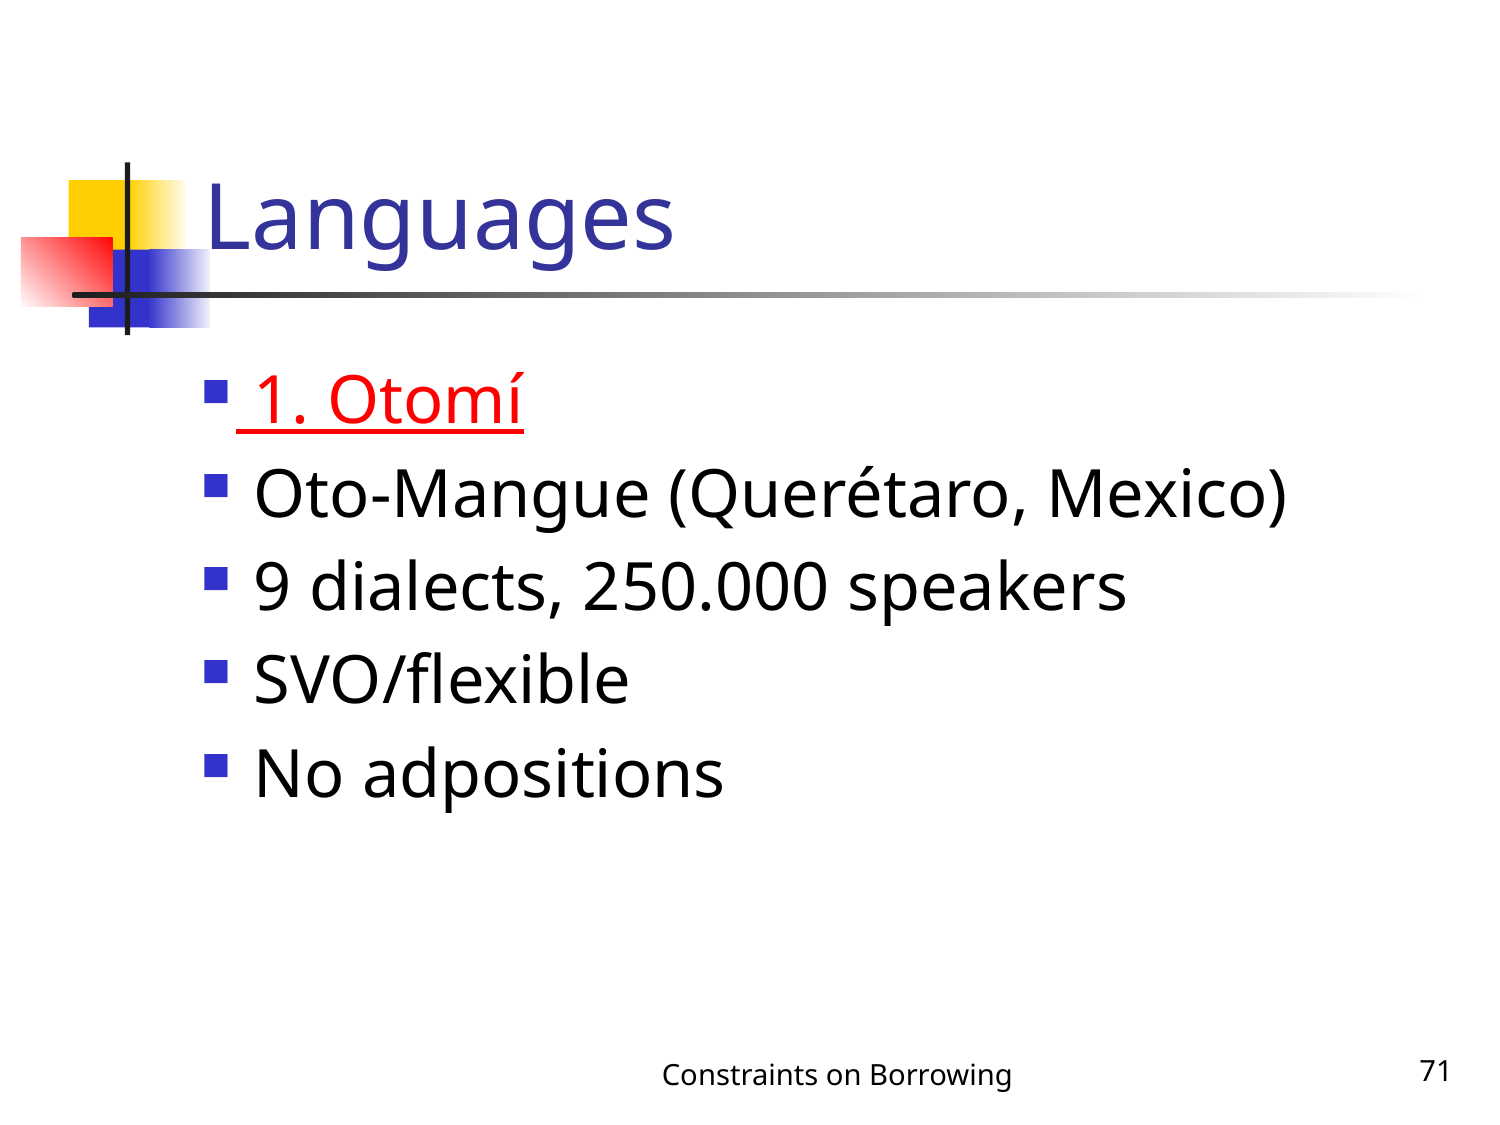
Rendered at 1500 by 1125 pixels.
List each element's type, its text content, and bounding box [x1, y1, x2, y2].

footer Constraints on Borrowing [599, 1023, 1076, 1100]
slide_number 71 [1154, 1023, 1468, 1100]
title Languages [188, 34, 1468, 276]
text_box 1. Otomí Oto-Mangue (Querétaro, Mexico) 9 dialects, 250.000 speakers SVO/flexible No adpositions [186, 349, 1304, 878]
